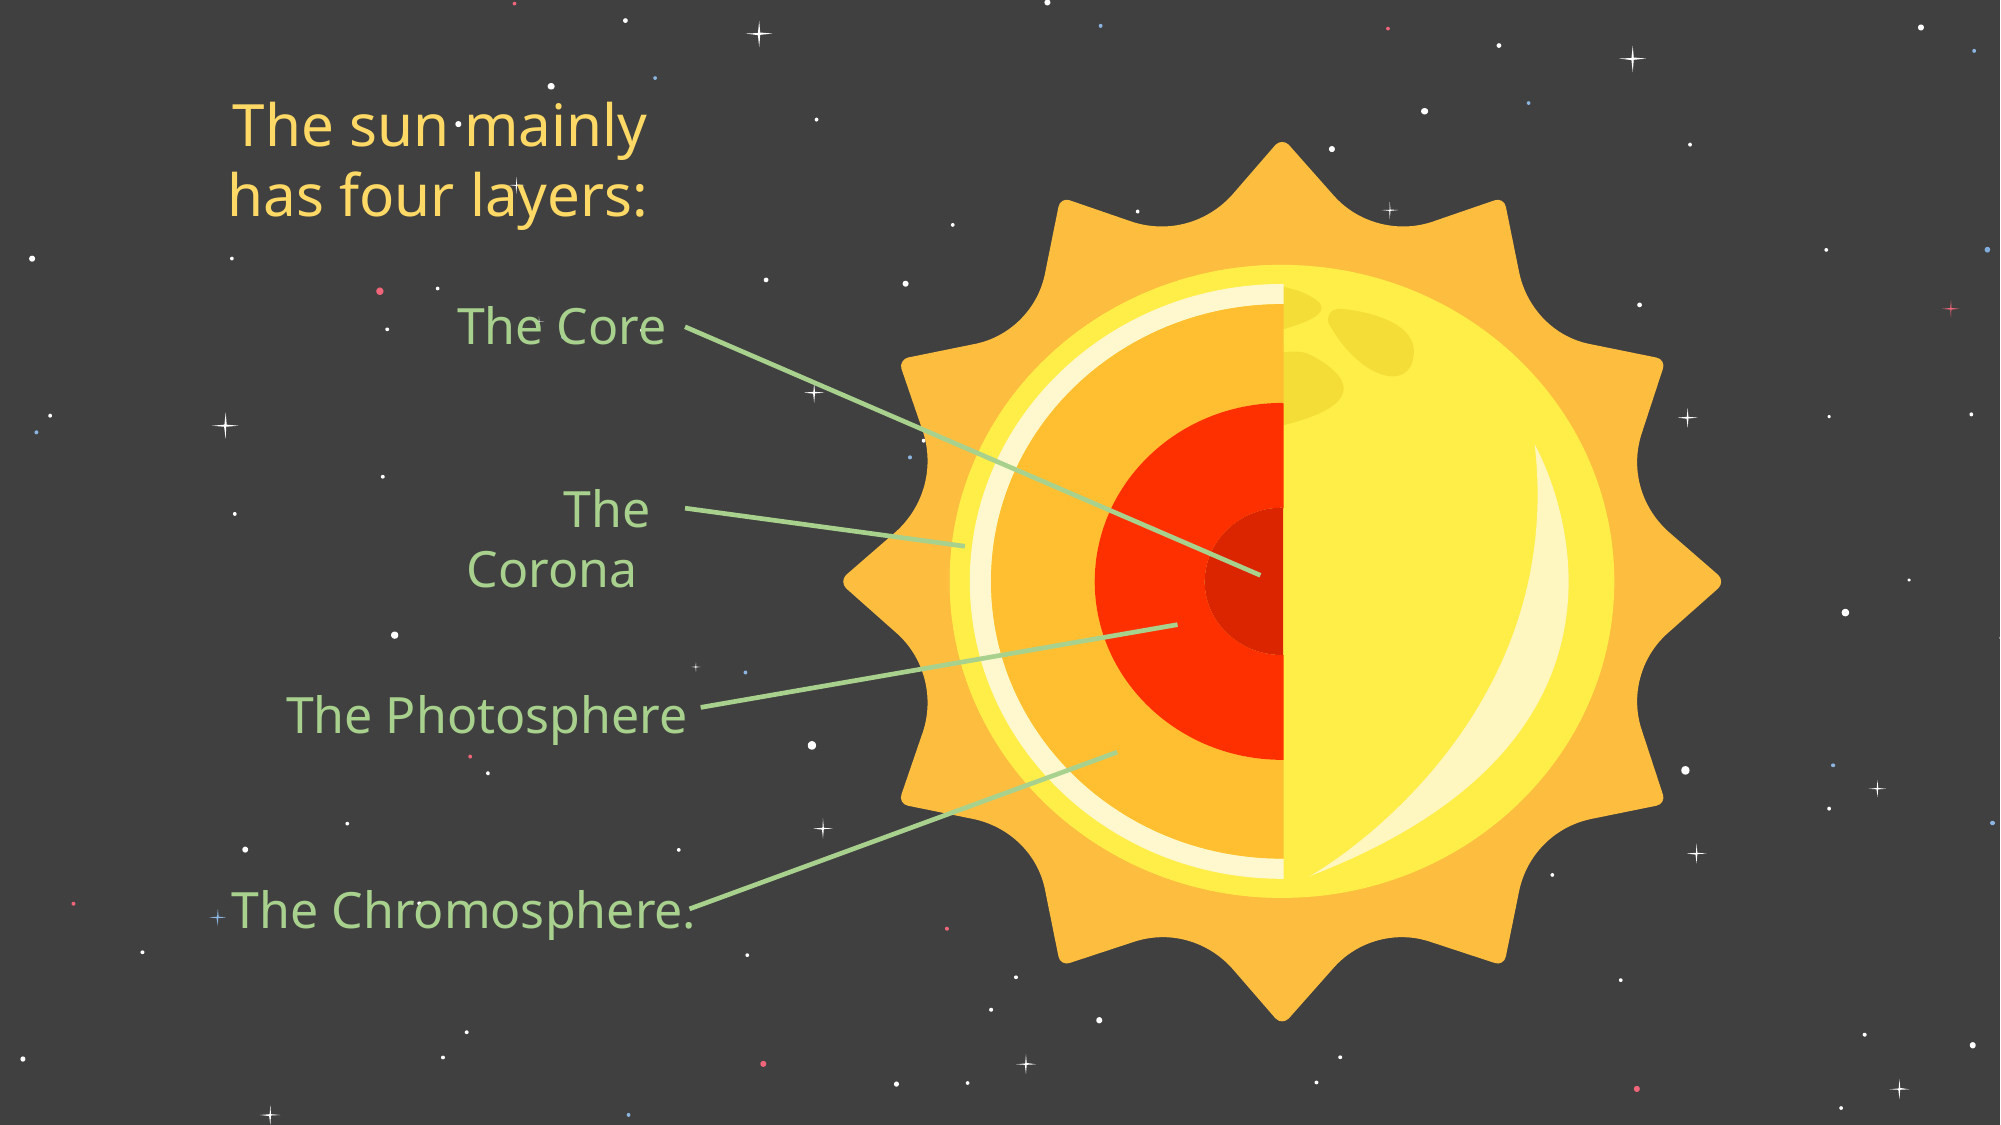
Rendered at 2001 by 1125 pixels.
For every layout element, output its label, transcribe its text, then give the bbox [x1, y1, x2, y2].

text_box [685, 326, 1261, 576]
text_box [689, 752, 1118, 909]
text_box The Core [442, 286, 682, 362]
list The sun mainly has four layers: [141, 80, 663, 214]
text_box The Chromosphere. [216, 870, 712, 946]
text_box The Corona [371, 470, 666, 606]
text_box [700, 624, 1178, 708]
text_box The Photosphere [271, 676, 703, 752]
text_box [842, 140, 1723, 1023]
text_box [685, 508, 965, 547]
